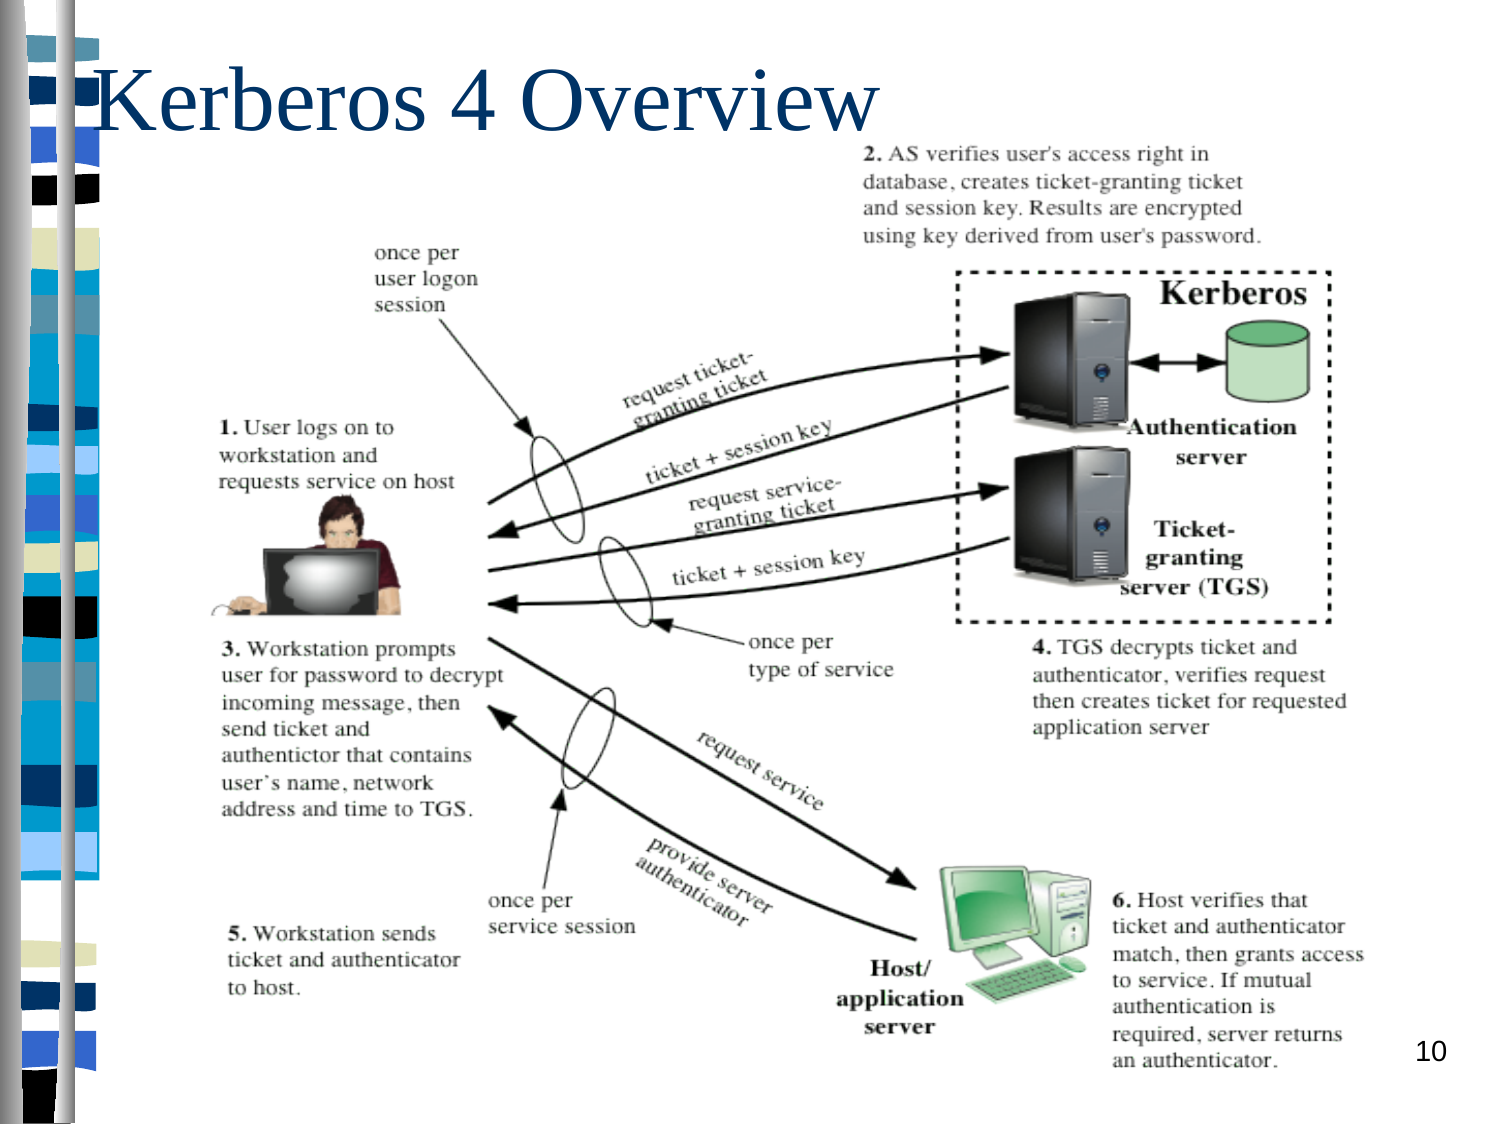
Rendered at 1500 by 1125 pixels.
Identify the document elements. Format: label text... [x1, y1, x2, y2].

slide_number 10 [1149, 1024, 1463, 1101]
picture [162, 113, 1427, 1093]
title Kerberos 4 Overview [76, 0, 1427, 188]
